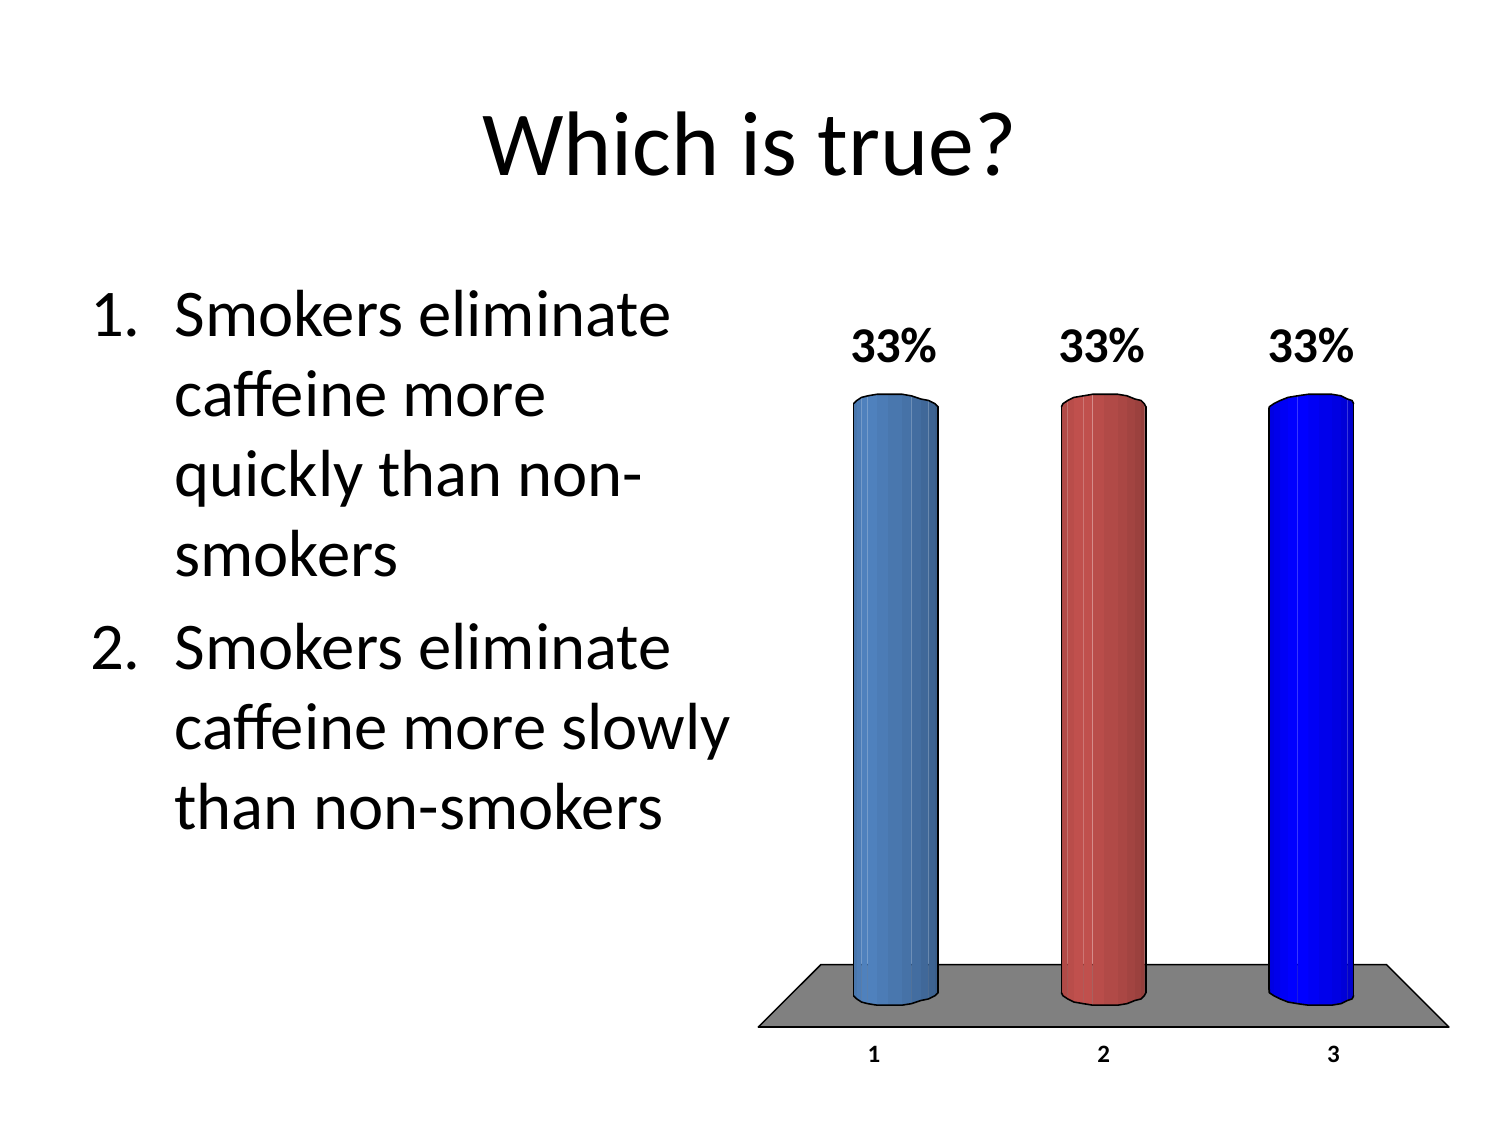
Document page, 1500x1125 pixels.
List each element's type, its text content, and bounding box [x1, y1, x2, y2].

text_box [739, 270, 1490, 1115]
list Smokers eliminate caffeine more quickly than non-smokers Smokers eliminate caffeine more slowly than non-smokers [75, 262, 750, 1005]
title Which is true? [75, 45, 1425, 233]
